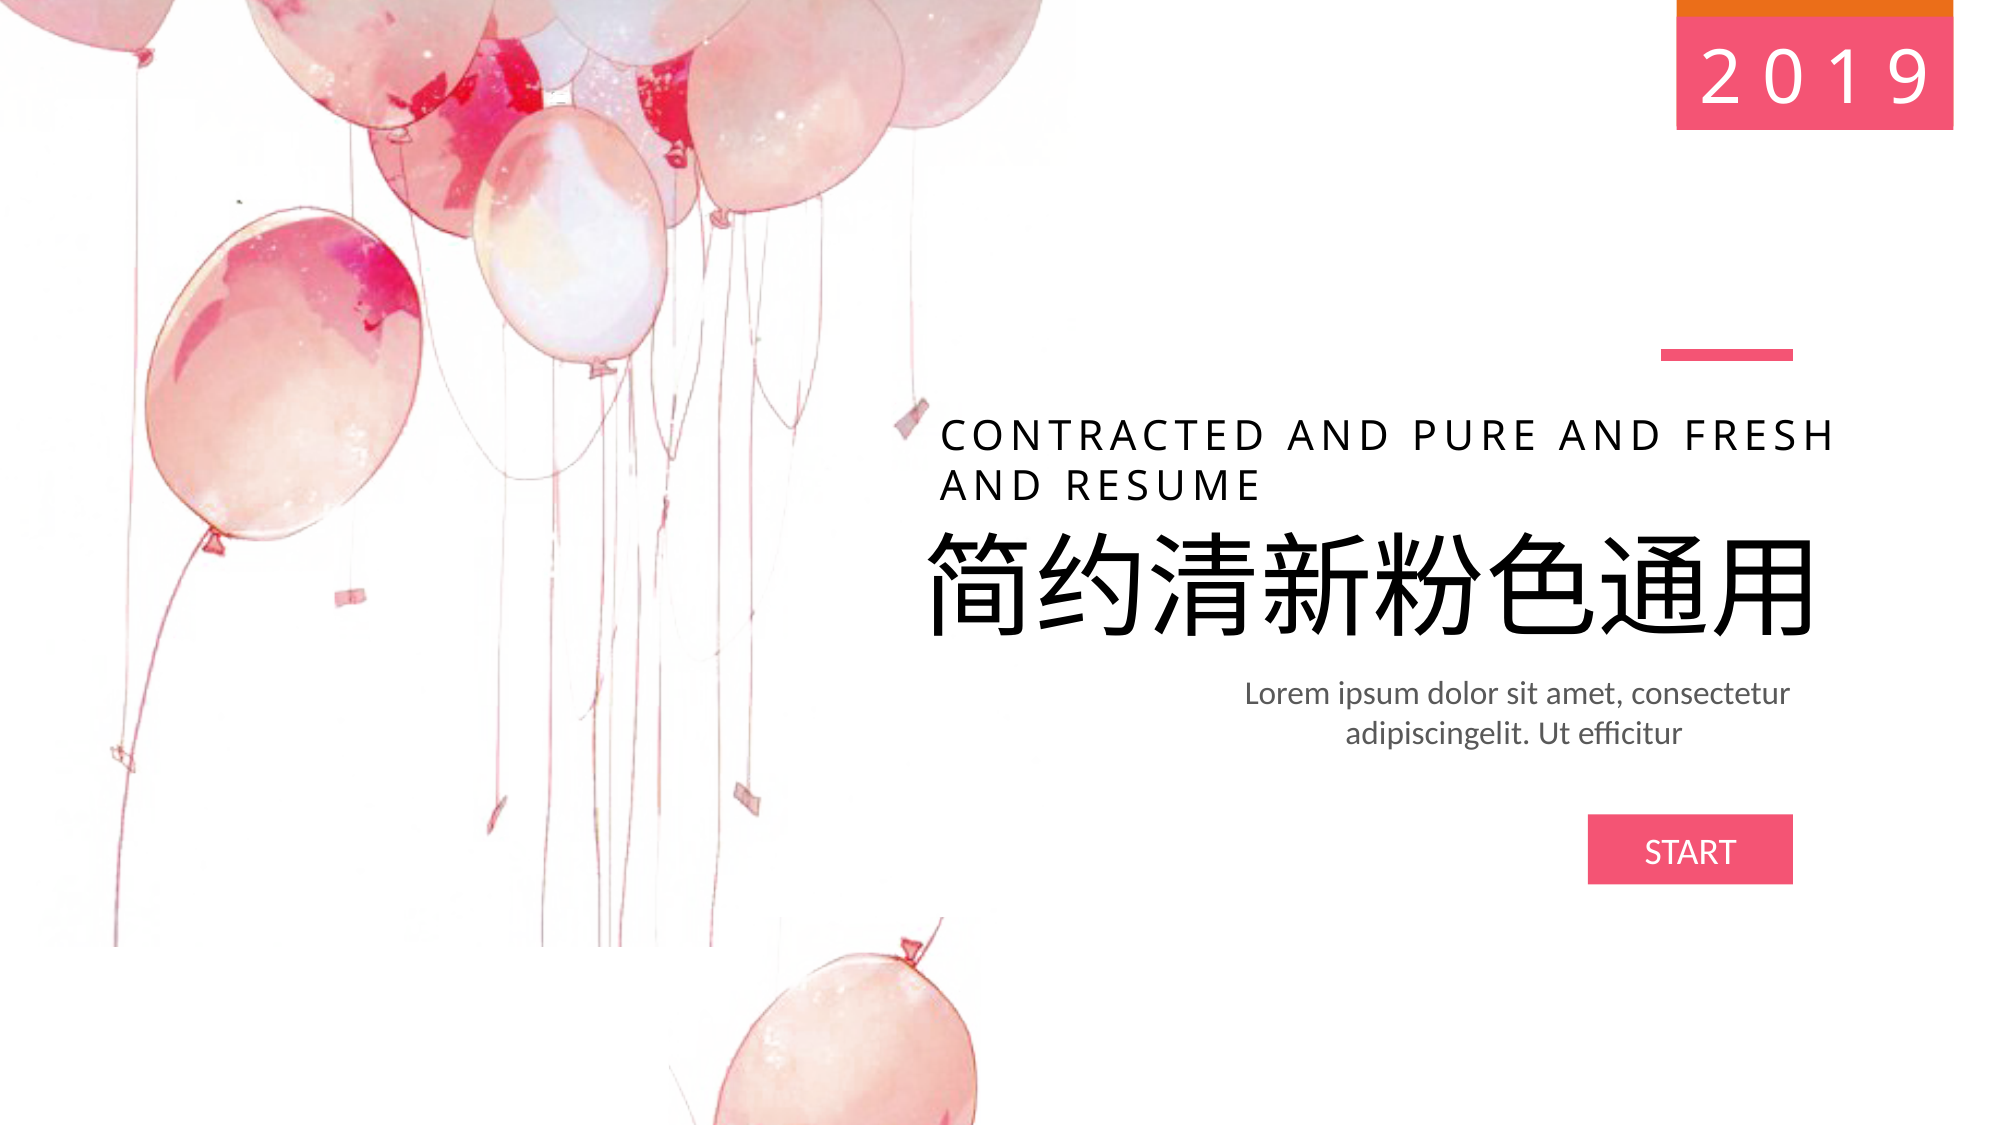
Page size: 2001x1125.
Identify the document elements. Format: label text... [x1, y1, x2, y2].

text_box 2 0 1 9 [1676, 16, 1954, 131]
text_box 简约清新粉色通用 [1076, 507, 1954, 658]
text_box START [1629, 819, 1818, 880]
text_box [1676, 0, 1954, 16]
text_box [1587, 813, 1794, 885]
picture [0, 0, 1076, 1125]
text_box Lorem ipsum dolor sit amet, consectetur adipiscingelit. Ut efficitur [1139, 663, 1897, 759]
text_box Contracted and pure and fresh and resume [1076, 401, 1967, 517]
